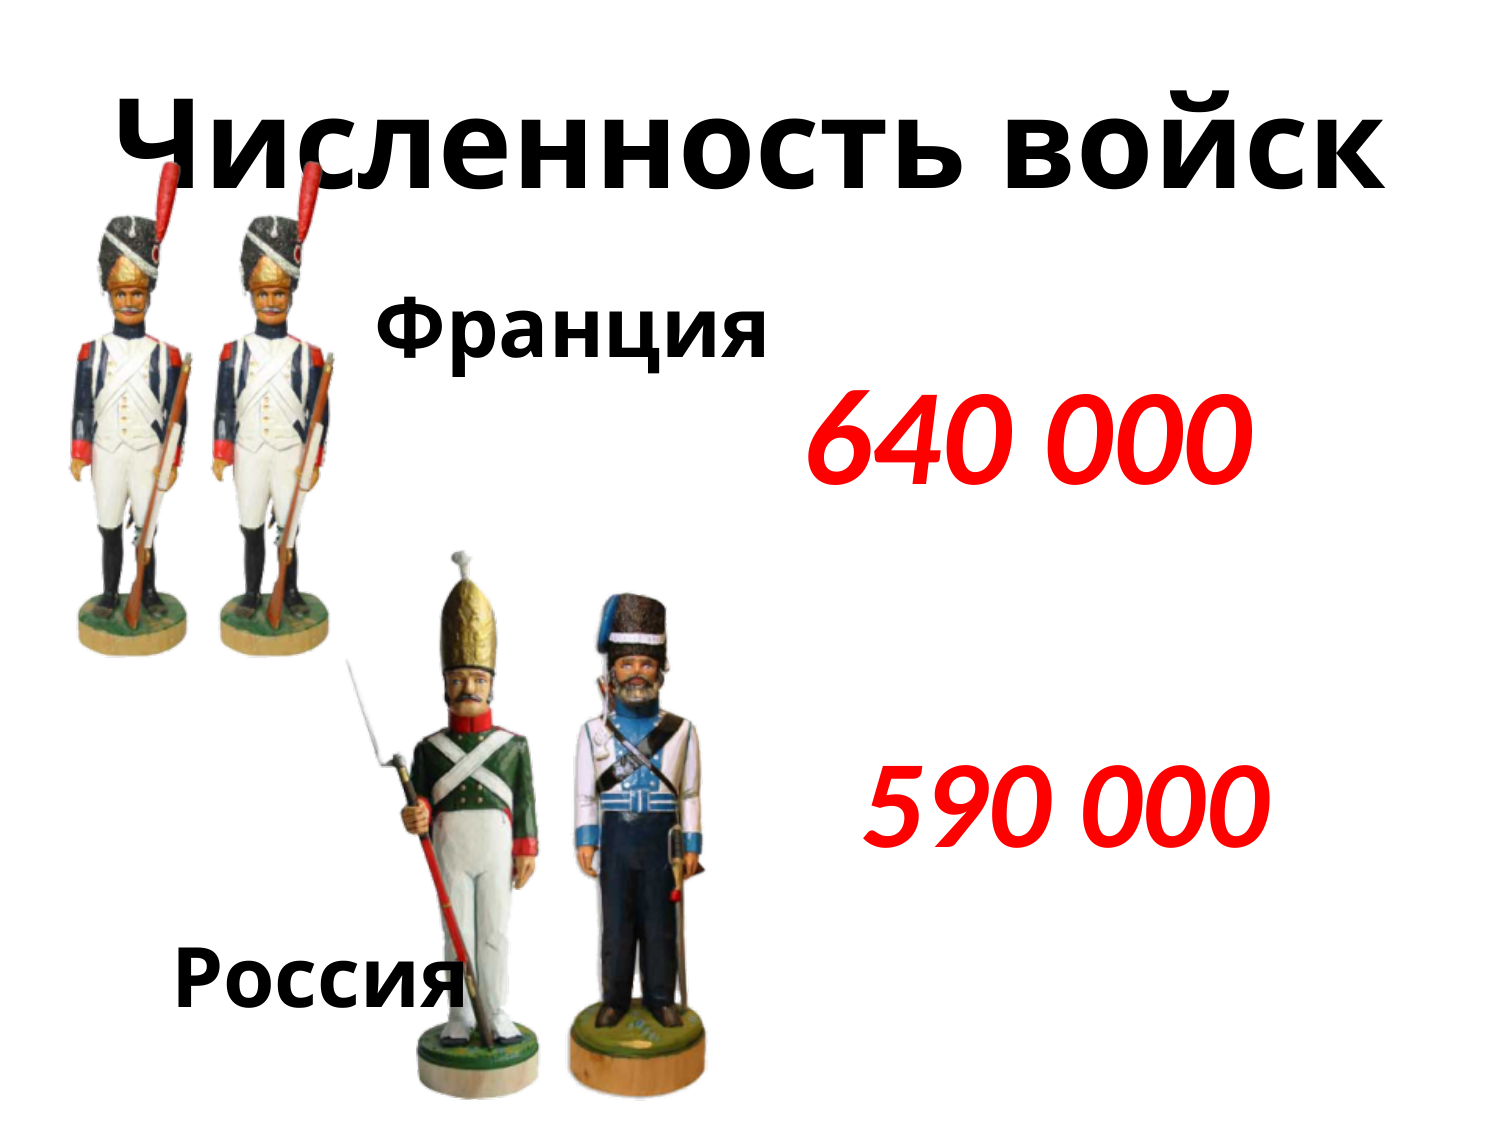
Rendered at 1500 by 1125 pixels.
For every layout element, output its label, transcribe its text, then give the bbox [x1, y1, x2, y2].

text_box 590 000 [846, 714, 1284, 880]
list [40, 148, 181, 681]
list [324, 526, 601, 1123]
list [525, 578, 742, 1118]
text_box Франция [363, 267, 907, 382]
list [182, 148, 360, 681]
title Численность войск [75, 45, 1425, 233]
text_box Россия [156, 916, 319, 1032]
text_box 640 000 [787, 339, 1267, 520]
